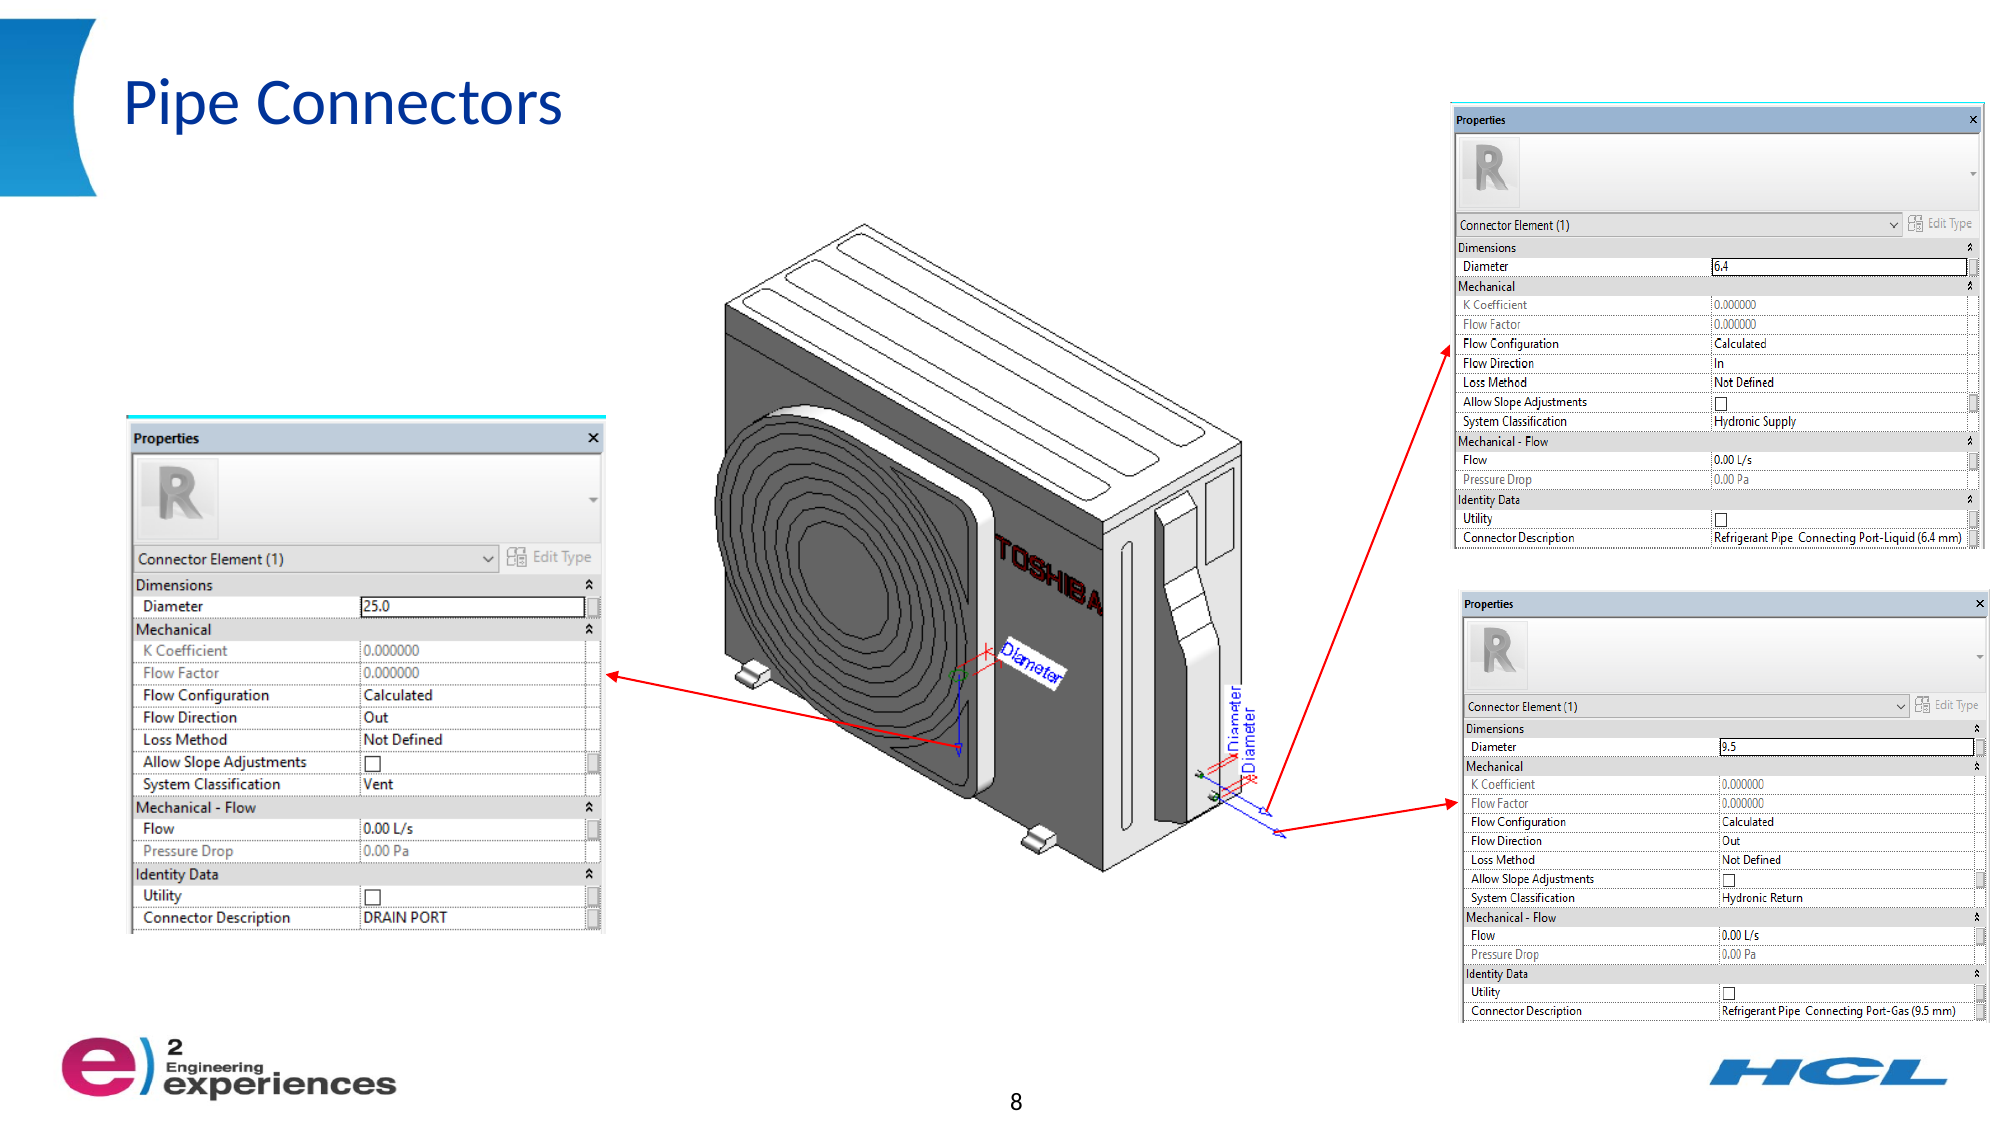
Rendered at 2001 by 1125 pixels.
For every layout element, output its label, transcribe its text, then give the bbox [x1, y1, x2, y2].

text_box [1265, 343, 1451, 813]
text_box Pipe Connectors [108, 50, 606, 146]
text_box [610, 674, 961, 748]
picture [0, 0, 2000, 1125]
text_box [1273, 801, 1452, 833]
